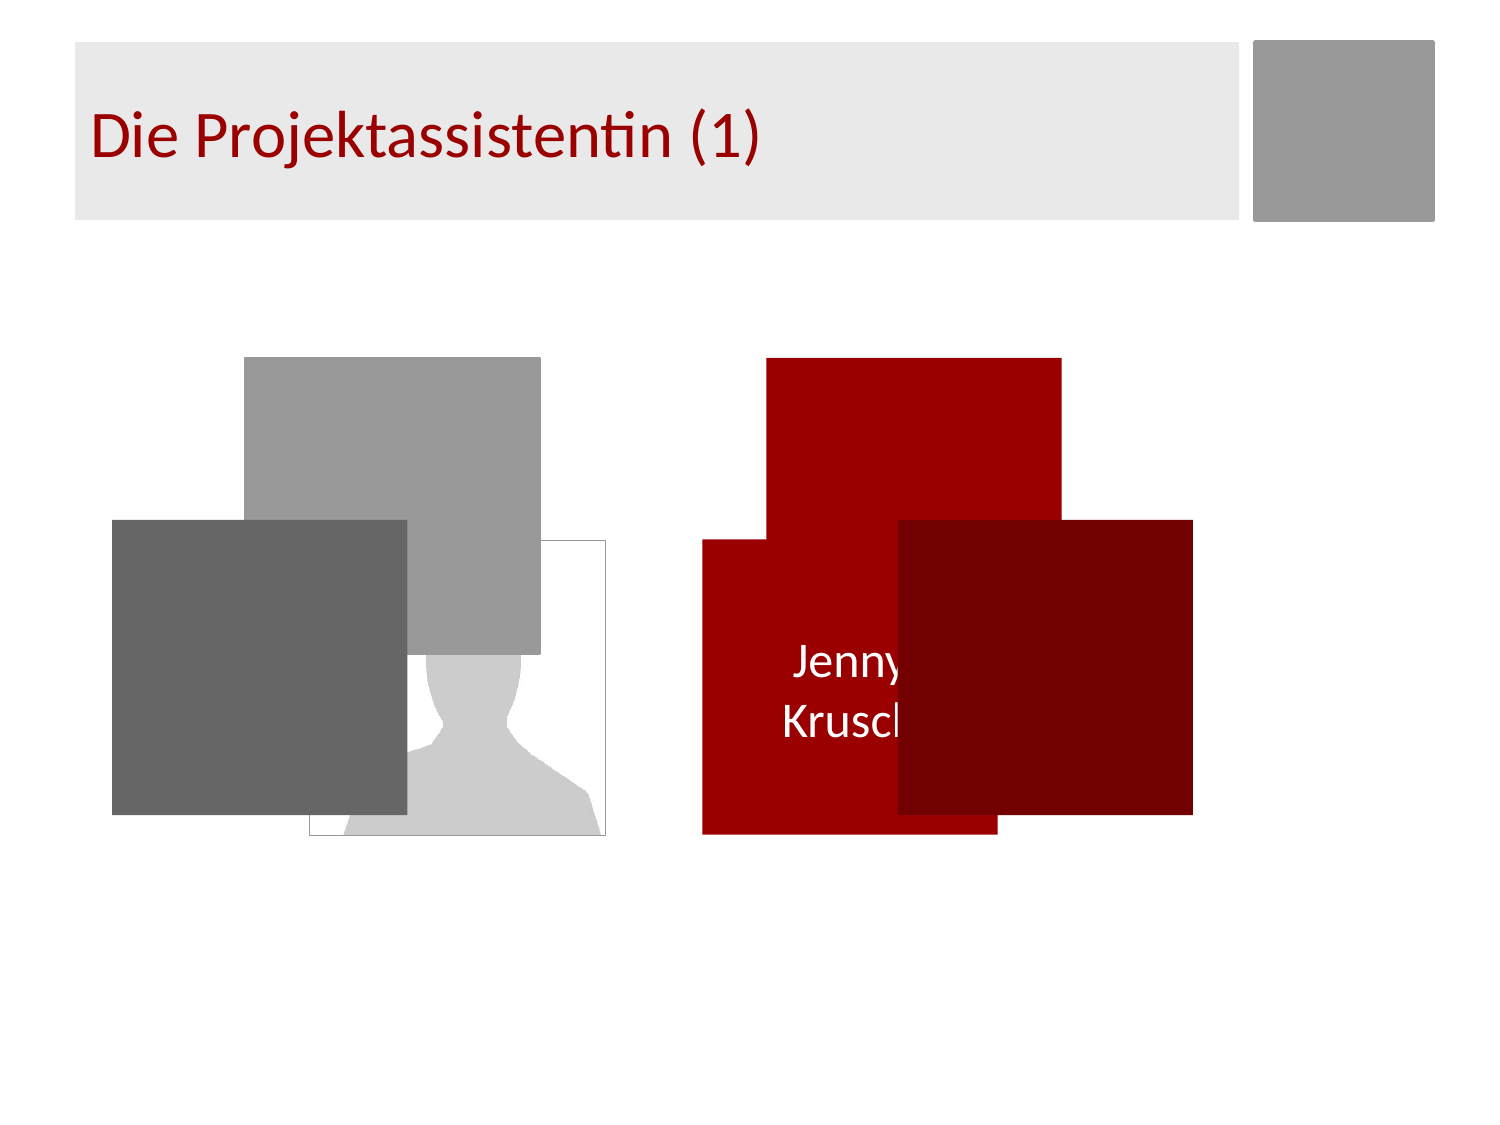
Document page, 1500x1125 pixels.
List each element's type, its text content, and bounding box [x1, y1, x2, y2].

text_box [308, 538, 607, 838]
text_box [243, 356, 542, 656]
title Die Projektassistentin (1) [75, 42, 1239, 220]
text_box Jenny Krusch [700, 537, 1000, 837]
text_box [110, 518, 410, 817]
text_box [764, 356, 1064, 537]
text_box [896, 518, 1195, 817]
